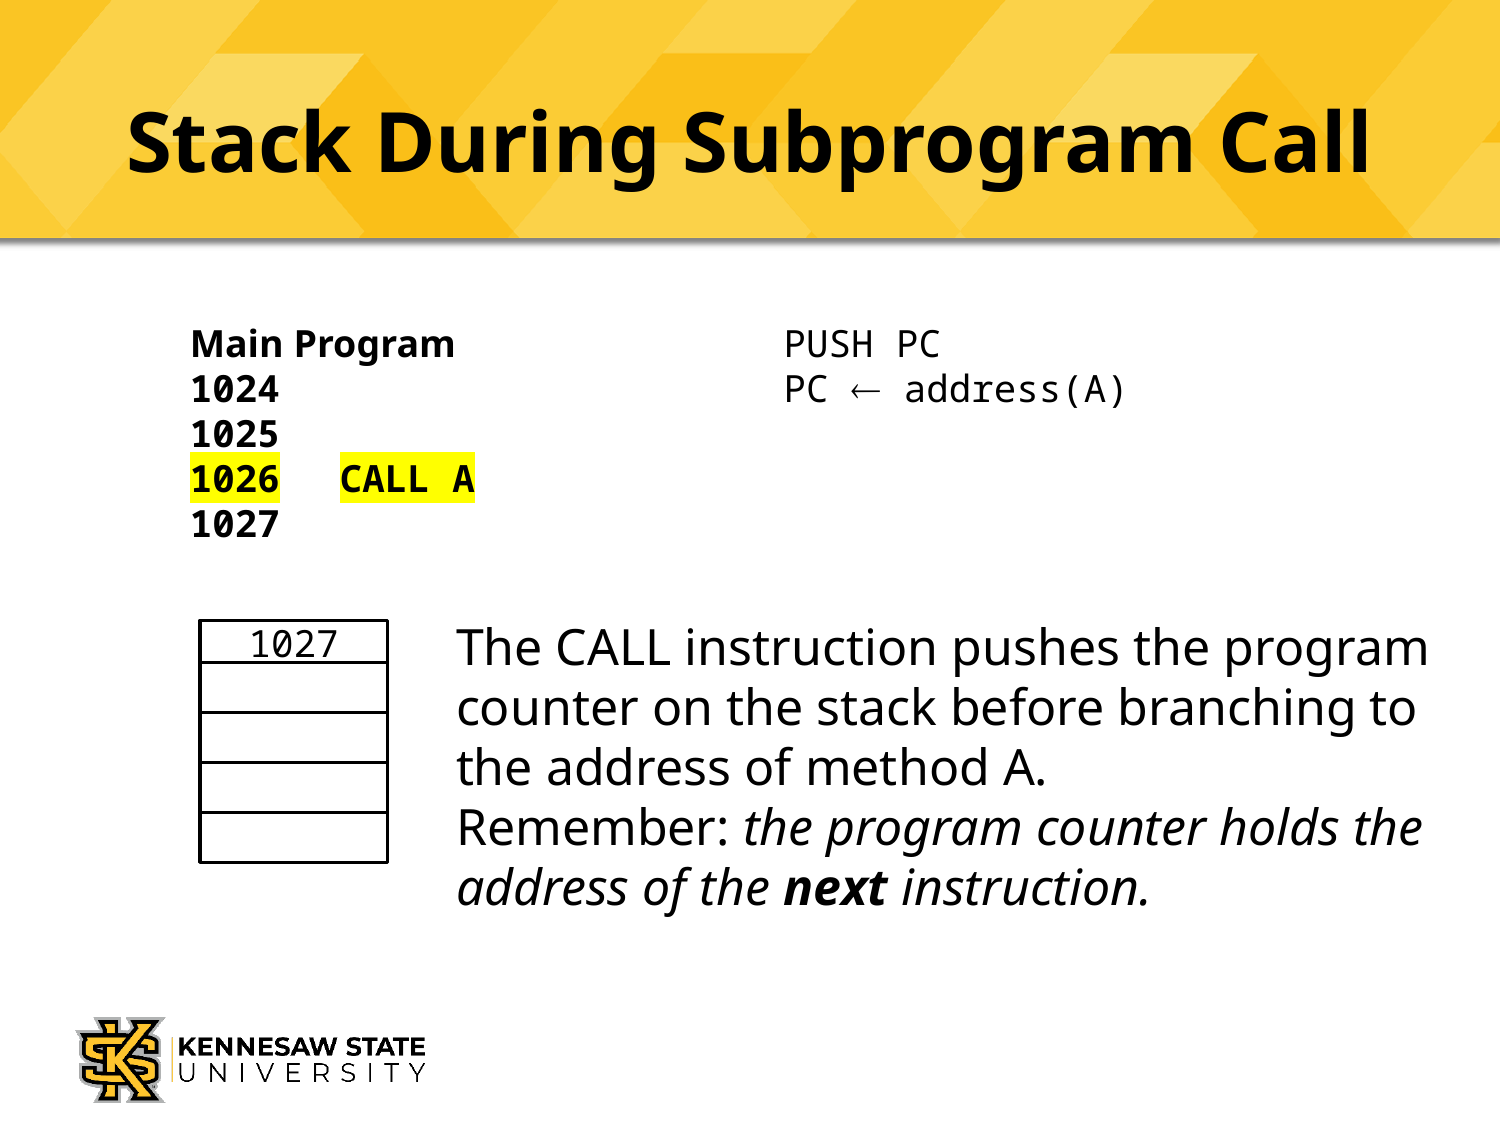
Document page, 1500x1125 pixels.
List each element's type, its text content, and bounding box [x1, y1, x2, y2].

text_box PUSH PC PC  address(A) [768, 312, 1169, 418]
text_box The CALL instruction pushes the program counter on the stack before branching to the address of method A. Remember: the program counter holds the address of the next instruction. [441, 608, 1496, 924]
picture [0, 0, 1500, 251]
text_box Main Program 1024 1025 1026 CALL A 1027 [174, 312, 575, 553]
picture [75, 1017, 425, 1103]
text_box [199, 612, 388, 863]
title Stack During Subprogram Call [75, 45, 1425, 233]
